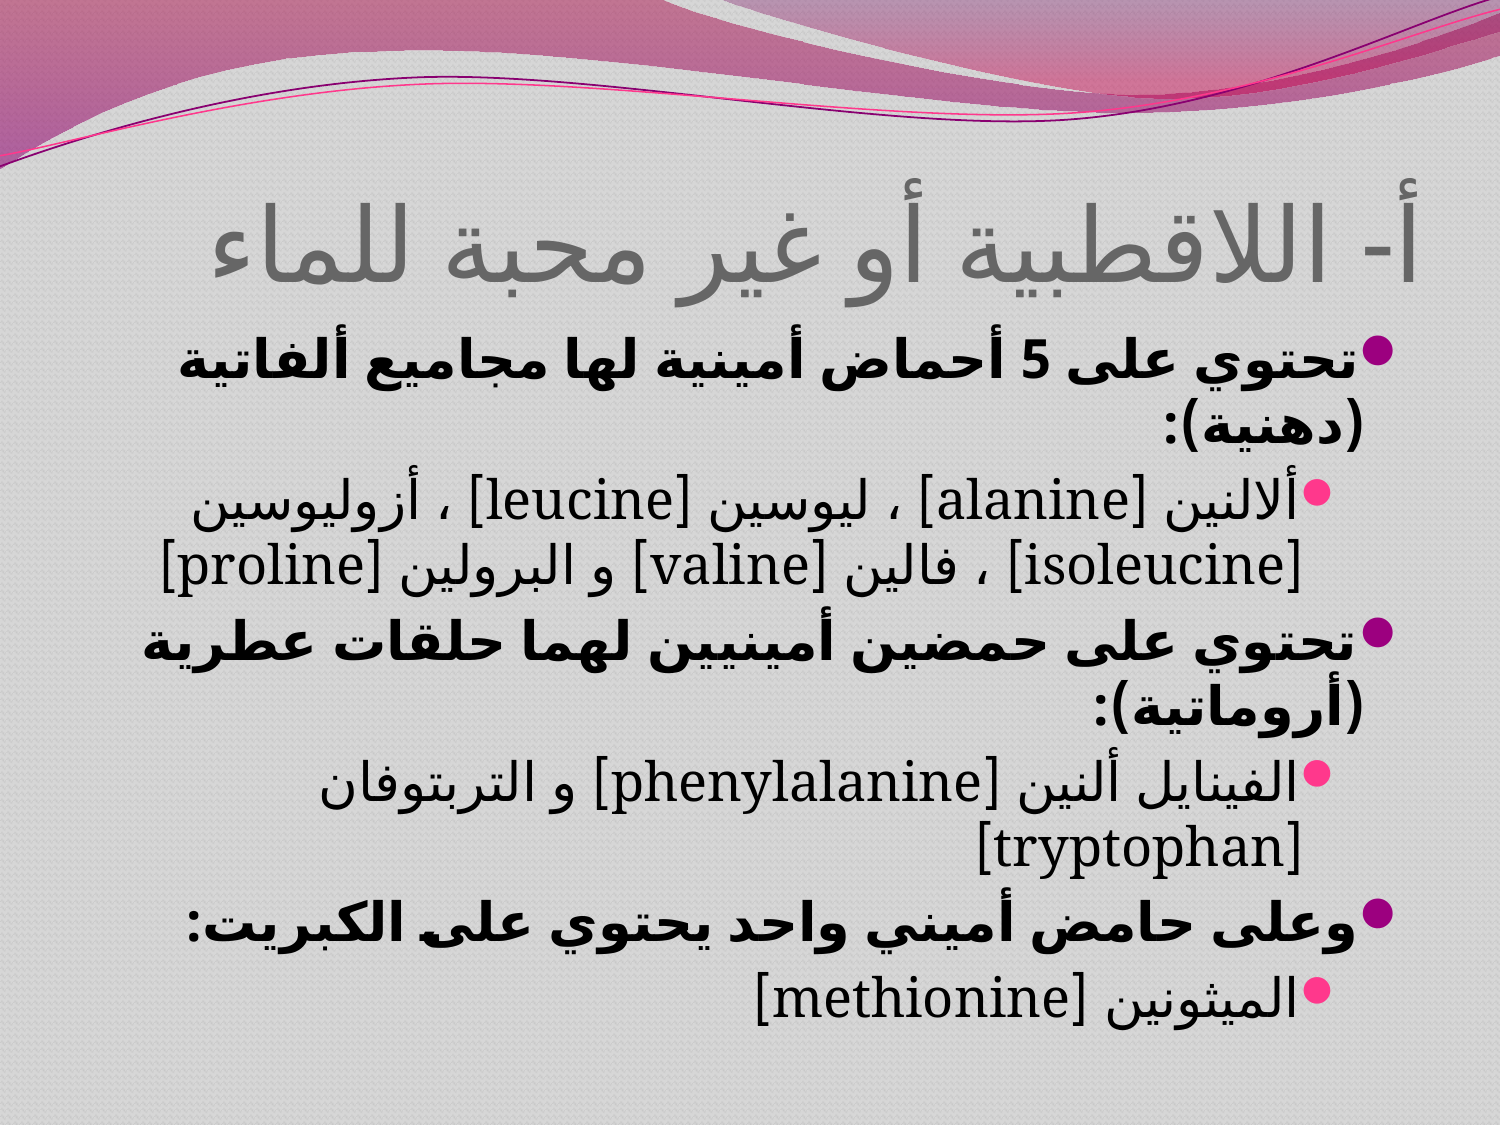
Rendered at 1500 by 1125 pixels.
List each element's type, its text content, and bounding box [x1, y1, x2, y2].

list تحتوي على 5 أحماض أمينية لها مجاميع ألفاتية (دهنية): ألالنين [alanine] ، ليوسين [leucine] ، أزوليوسين [isoleucine] ، فالين [valine] و البرولين [proline] تحتوي على حمضين أمينيين لهما حلقات عطرية (أروماتية): الفينايل ألنين [phenylalanine] و التربتوفان [tryptophan] وعلى حامض أميني واحد يحتوي على الكبريت: الميثونين [methionine] [75, 317, 1425, 1038]
title أ- اللاقطبية أو غير محبة للماء [75, 115, 1425, 303]
